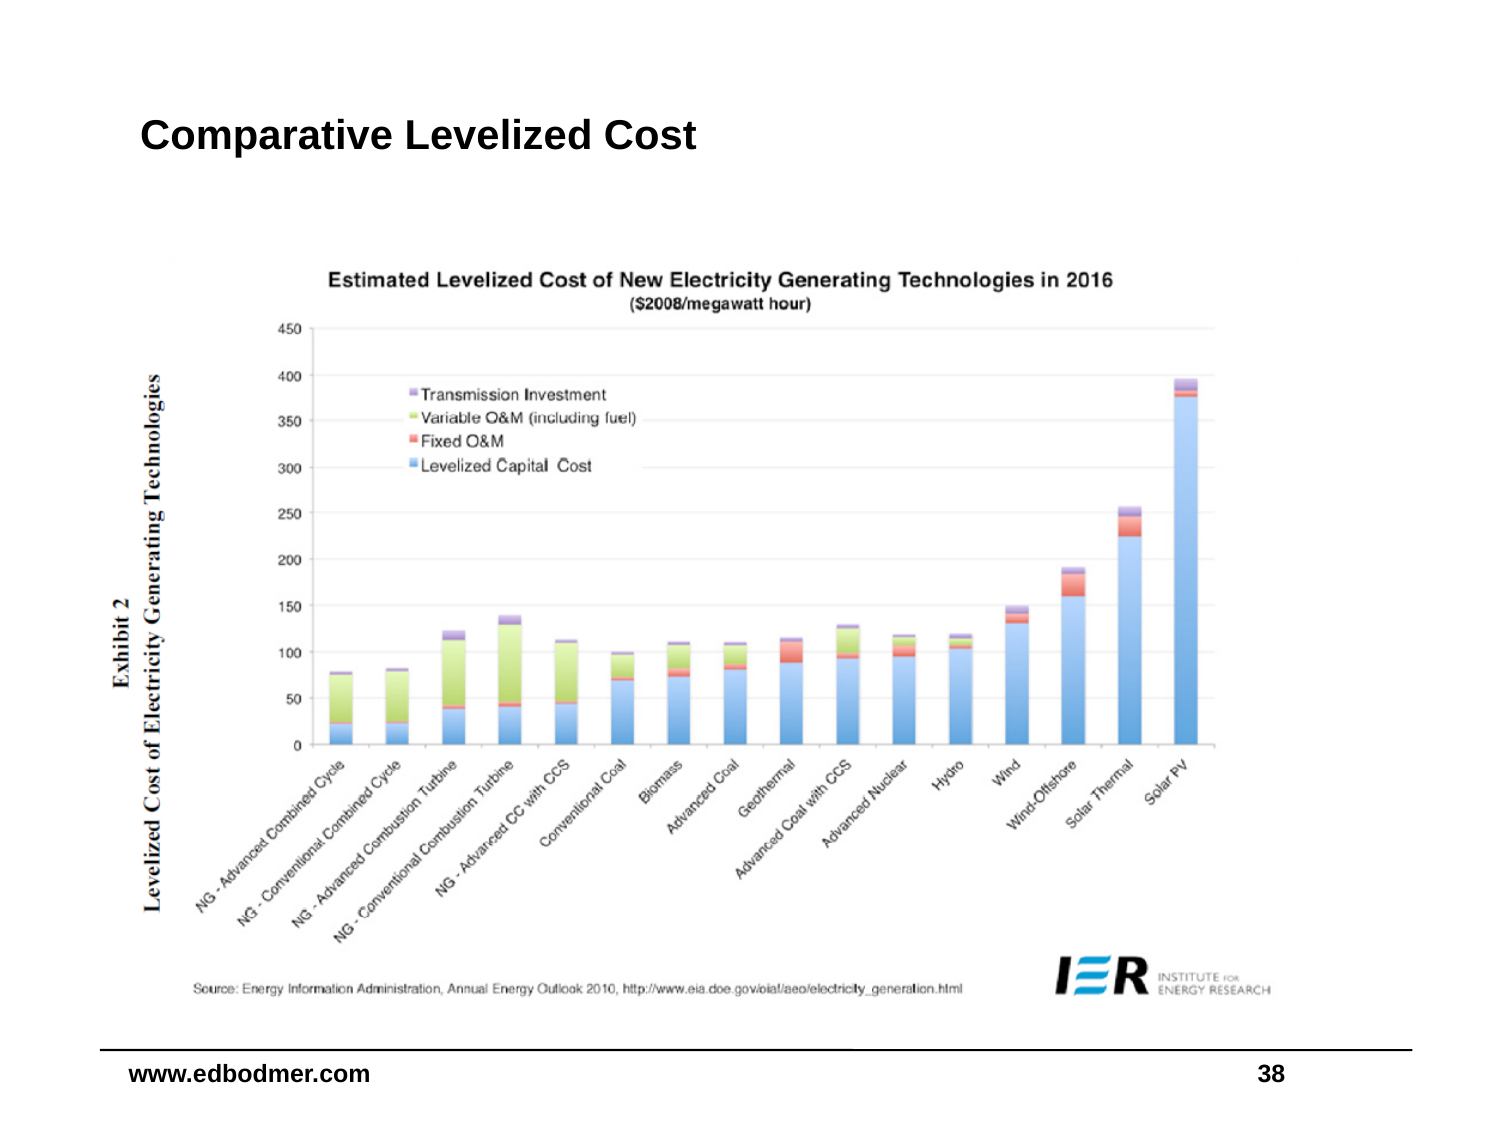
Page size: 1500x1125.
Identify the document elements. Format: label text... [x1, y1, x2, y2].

title Comparative Levelized Cost [124, 99, 1288, 210]
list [87, 212, 1435, 1025]
